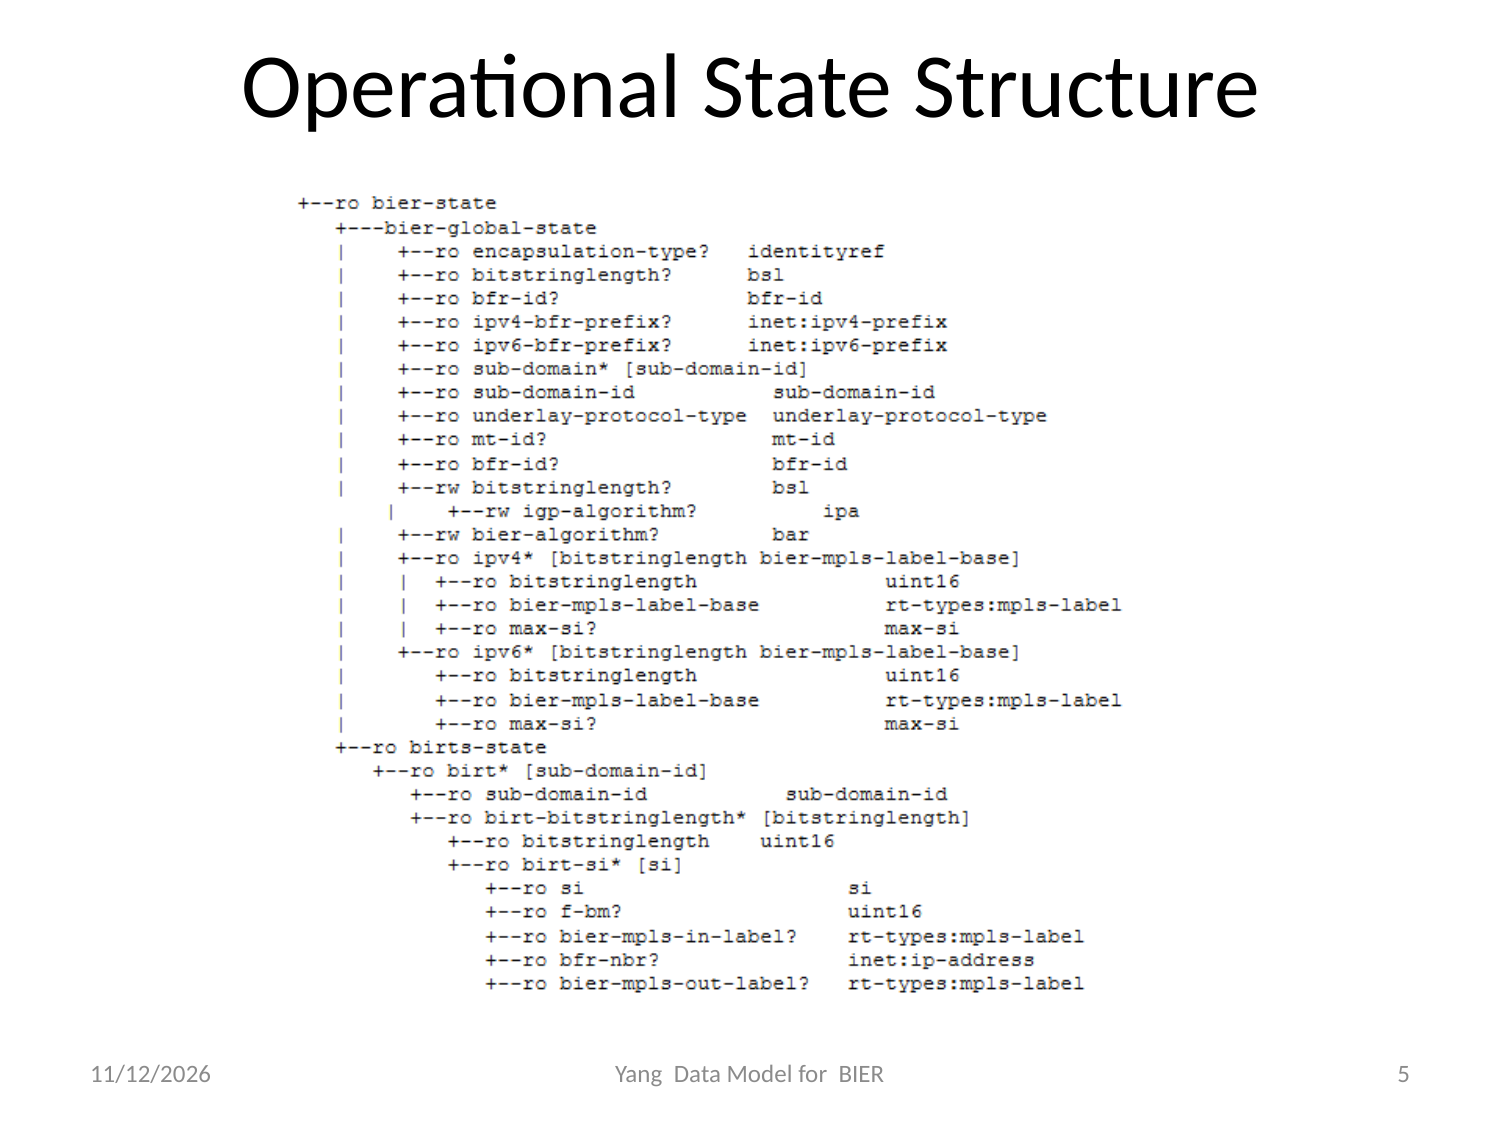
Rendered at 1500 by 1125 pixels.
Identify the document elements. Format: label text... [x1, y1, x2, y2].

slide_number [75, 1042, 425, 1103]
title Operational State Structure [76, 0, 1427, 161]
slide_number 5 [1074, 1042, 1425, 1103]
picture [288, 195, 1135, 999]
footer Yang Data Model for BIER [512, 1042, 988, 1103]
